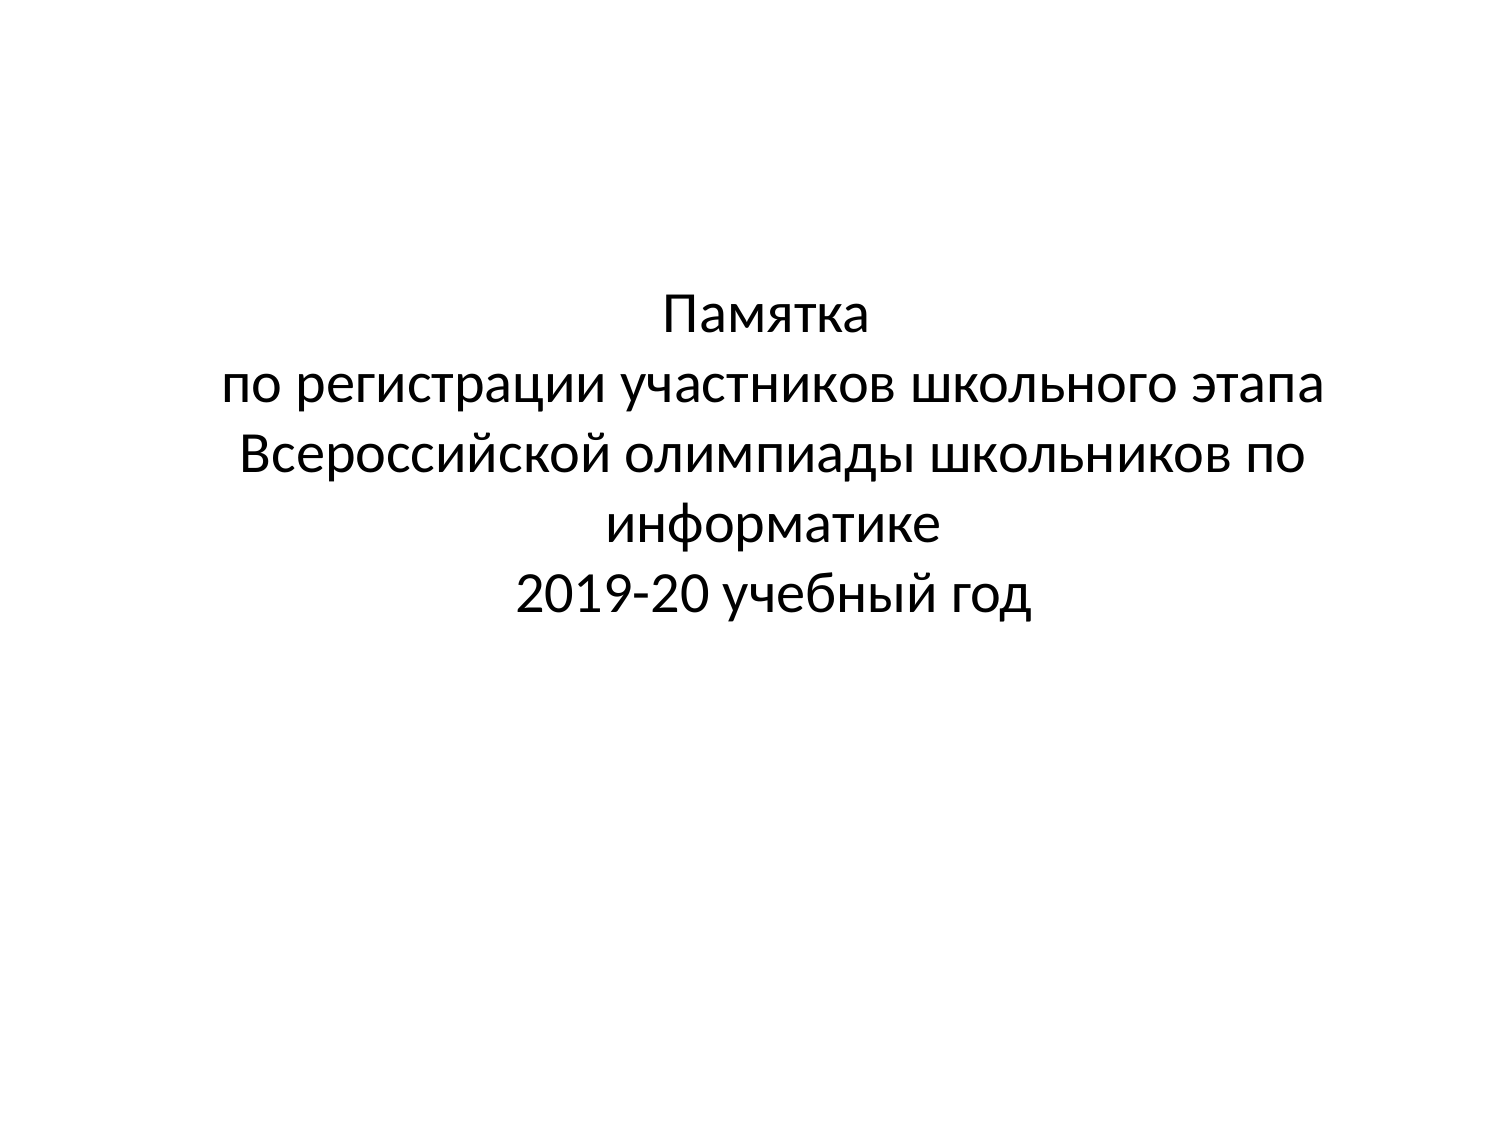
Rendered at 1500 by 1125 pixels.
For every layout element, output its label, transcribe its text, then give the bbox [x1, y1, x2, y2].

text_box Памятка по регистрации участников школьного этапа Всероссийской олимпиады школьников по информатике 2019-20 учебный год [147, 267, 1400, 632]
